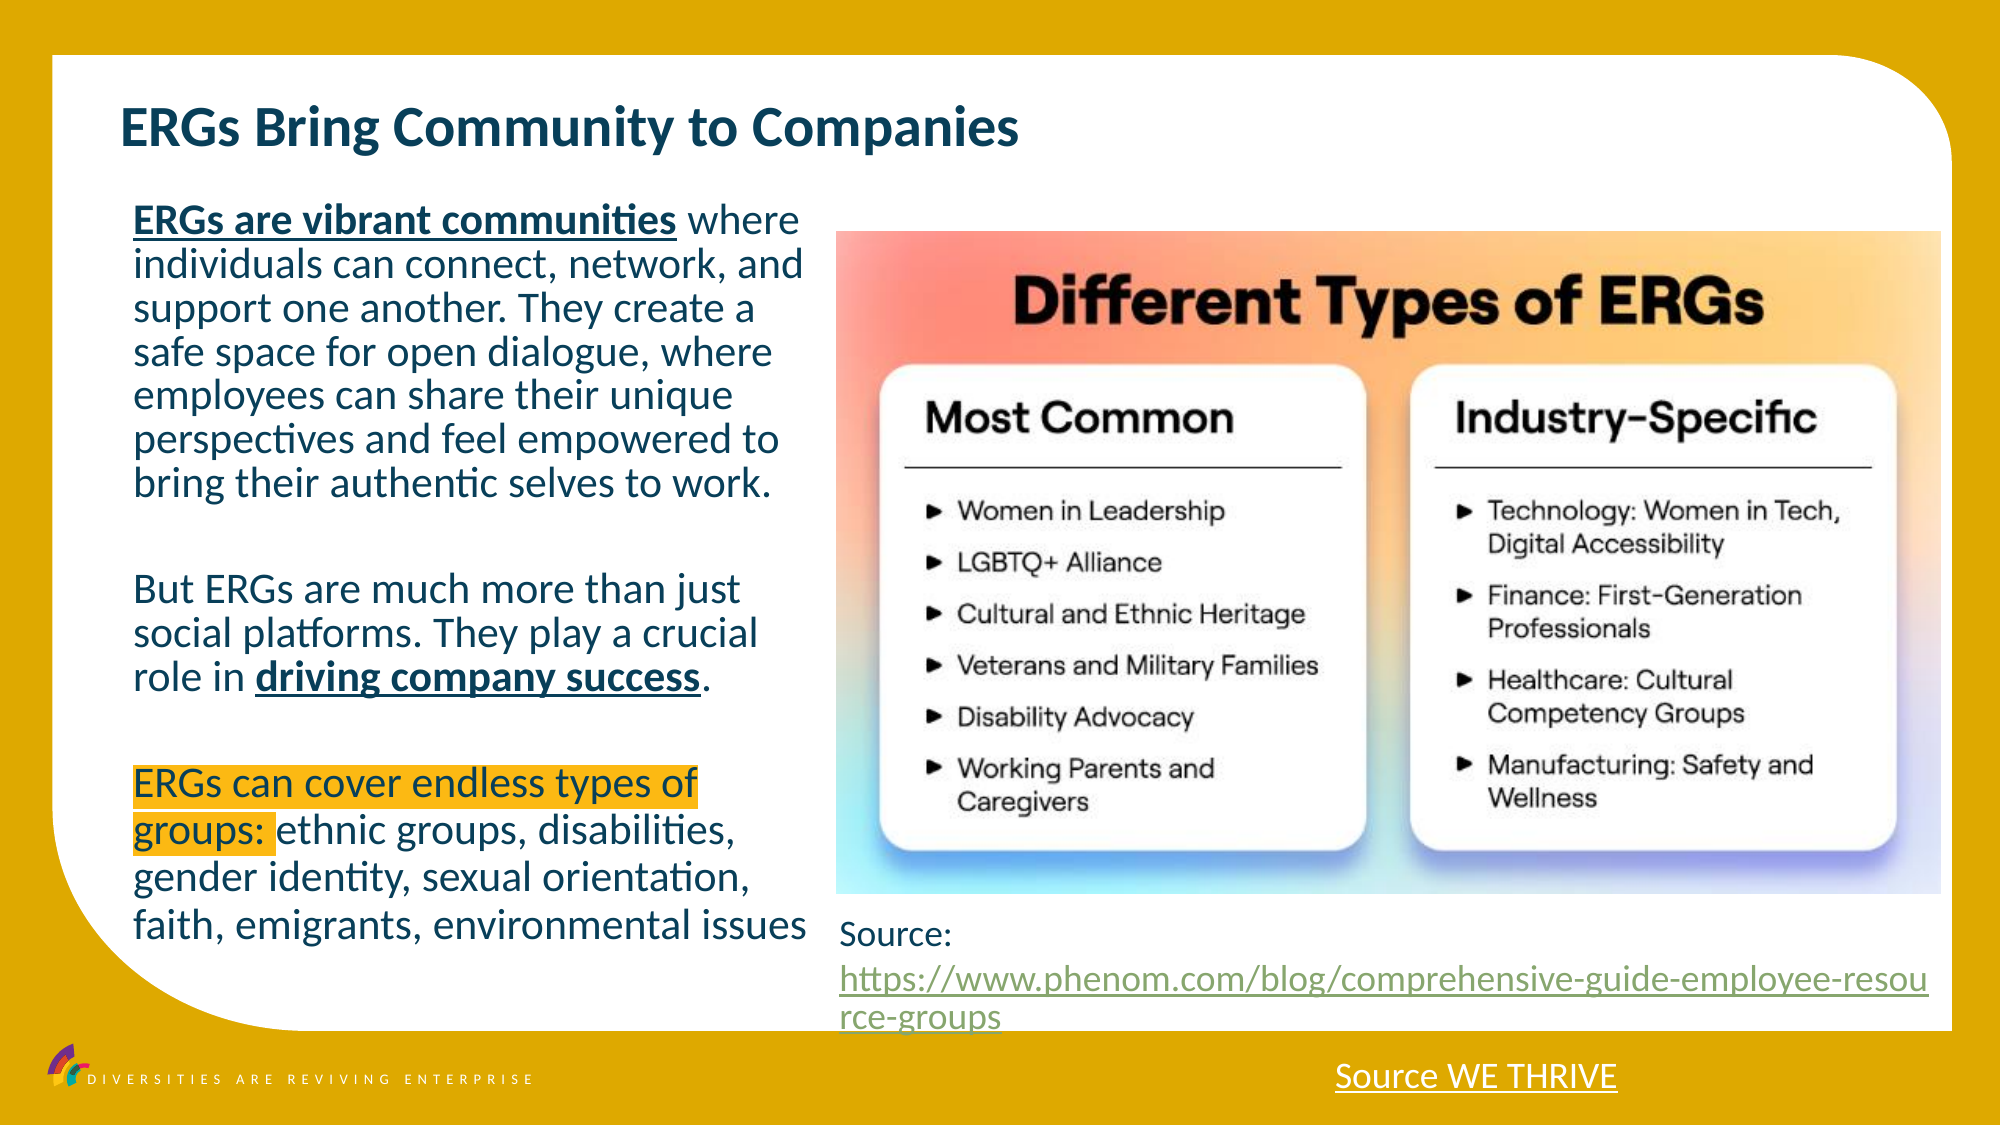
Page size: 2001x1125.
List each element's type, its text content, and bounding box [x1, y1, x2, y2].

picture [836, 231, 1941, 894]
text_box Source WE THRIVE [1320, 1043, 2000, 1103]
text_box ERGs Bring Community to Companies [105, 61, 1850, 194]
text_box Source: https://www.phenom.com/blog/comprehensive-guide-employee-resource-groups [824, 901, 1953, 1052]
list ERGs are vibrant communities where individuals can connect, network, and support one another. They create a safe space for open dialogue, where employees can share their unique perspectives and feel empowered to bring their authentic selves to work. But ERGs are much more than just social platforms. They play a crucial role in driving company success. ERGs can cover endless types of groups: ethnic groups, disabilities, gender identity, sexual orientation, faith, emigrants, environmental issues [118, 194, 837, 824]
